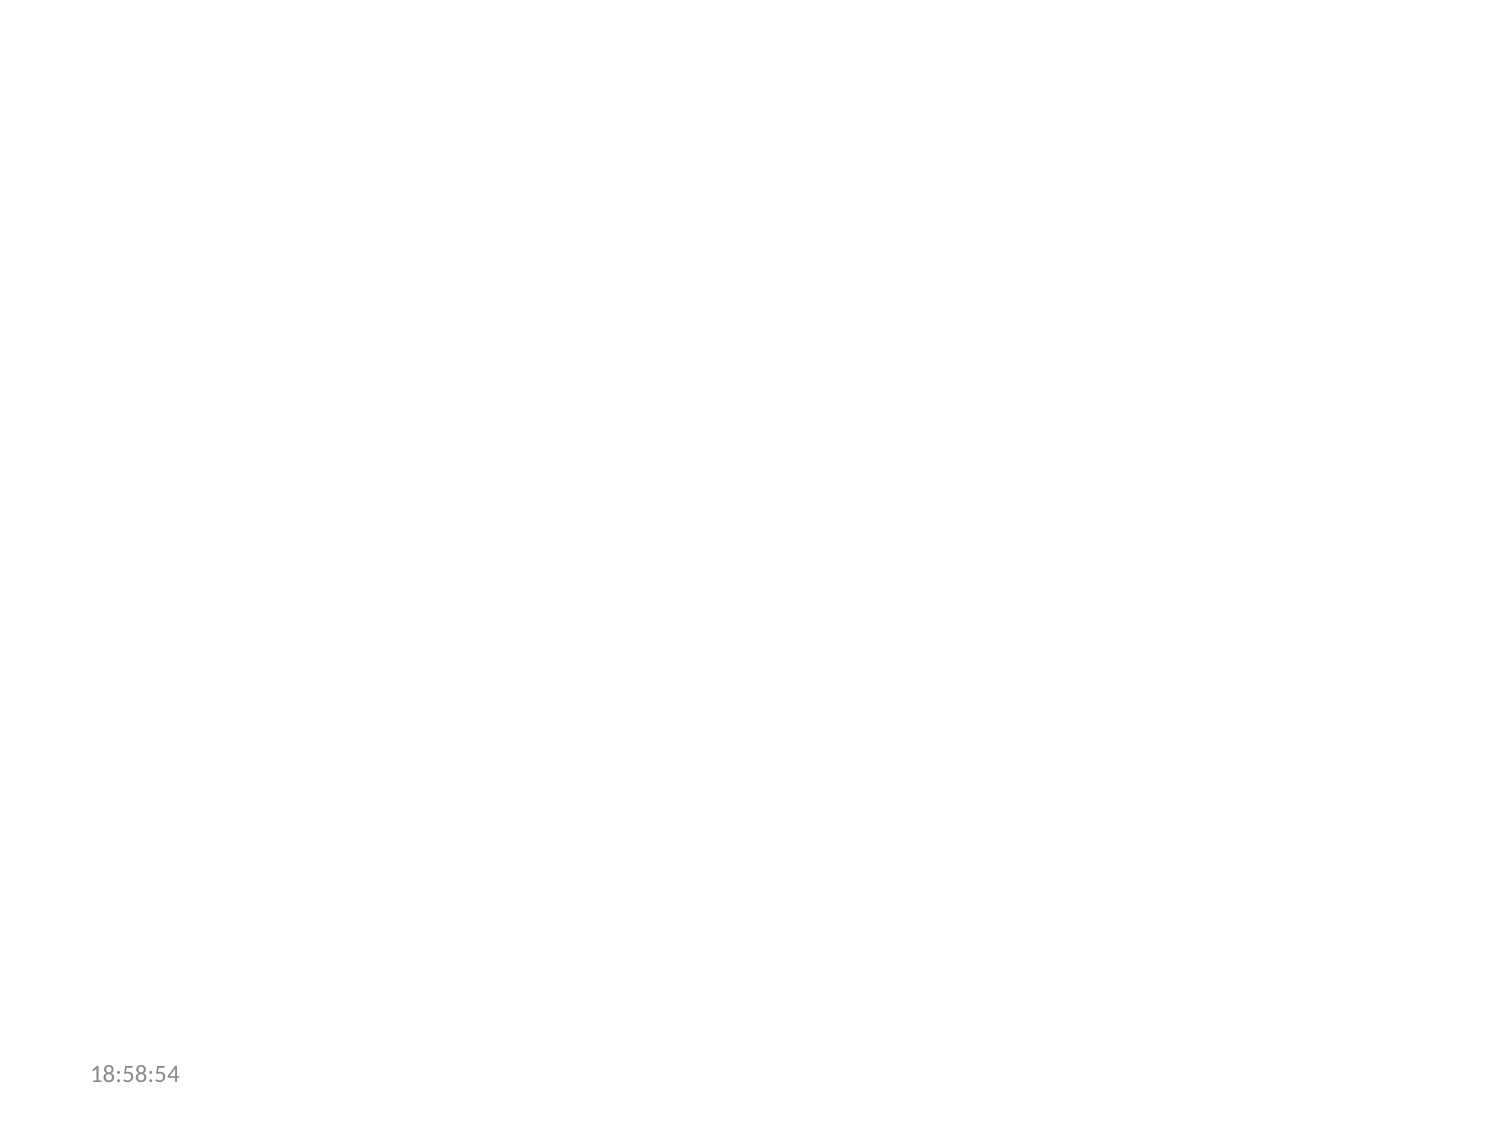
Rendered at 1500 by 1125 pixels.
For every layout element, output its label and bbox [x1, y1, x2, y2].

slide_number [75, 1042, 425, 1103]
